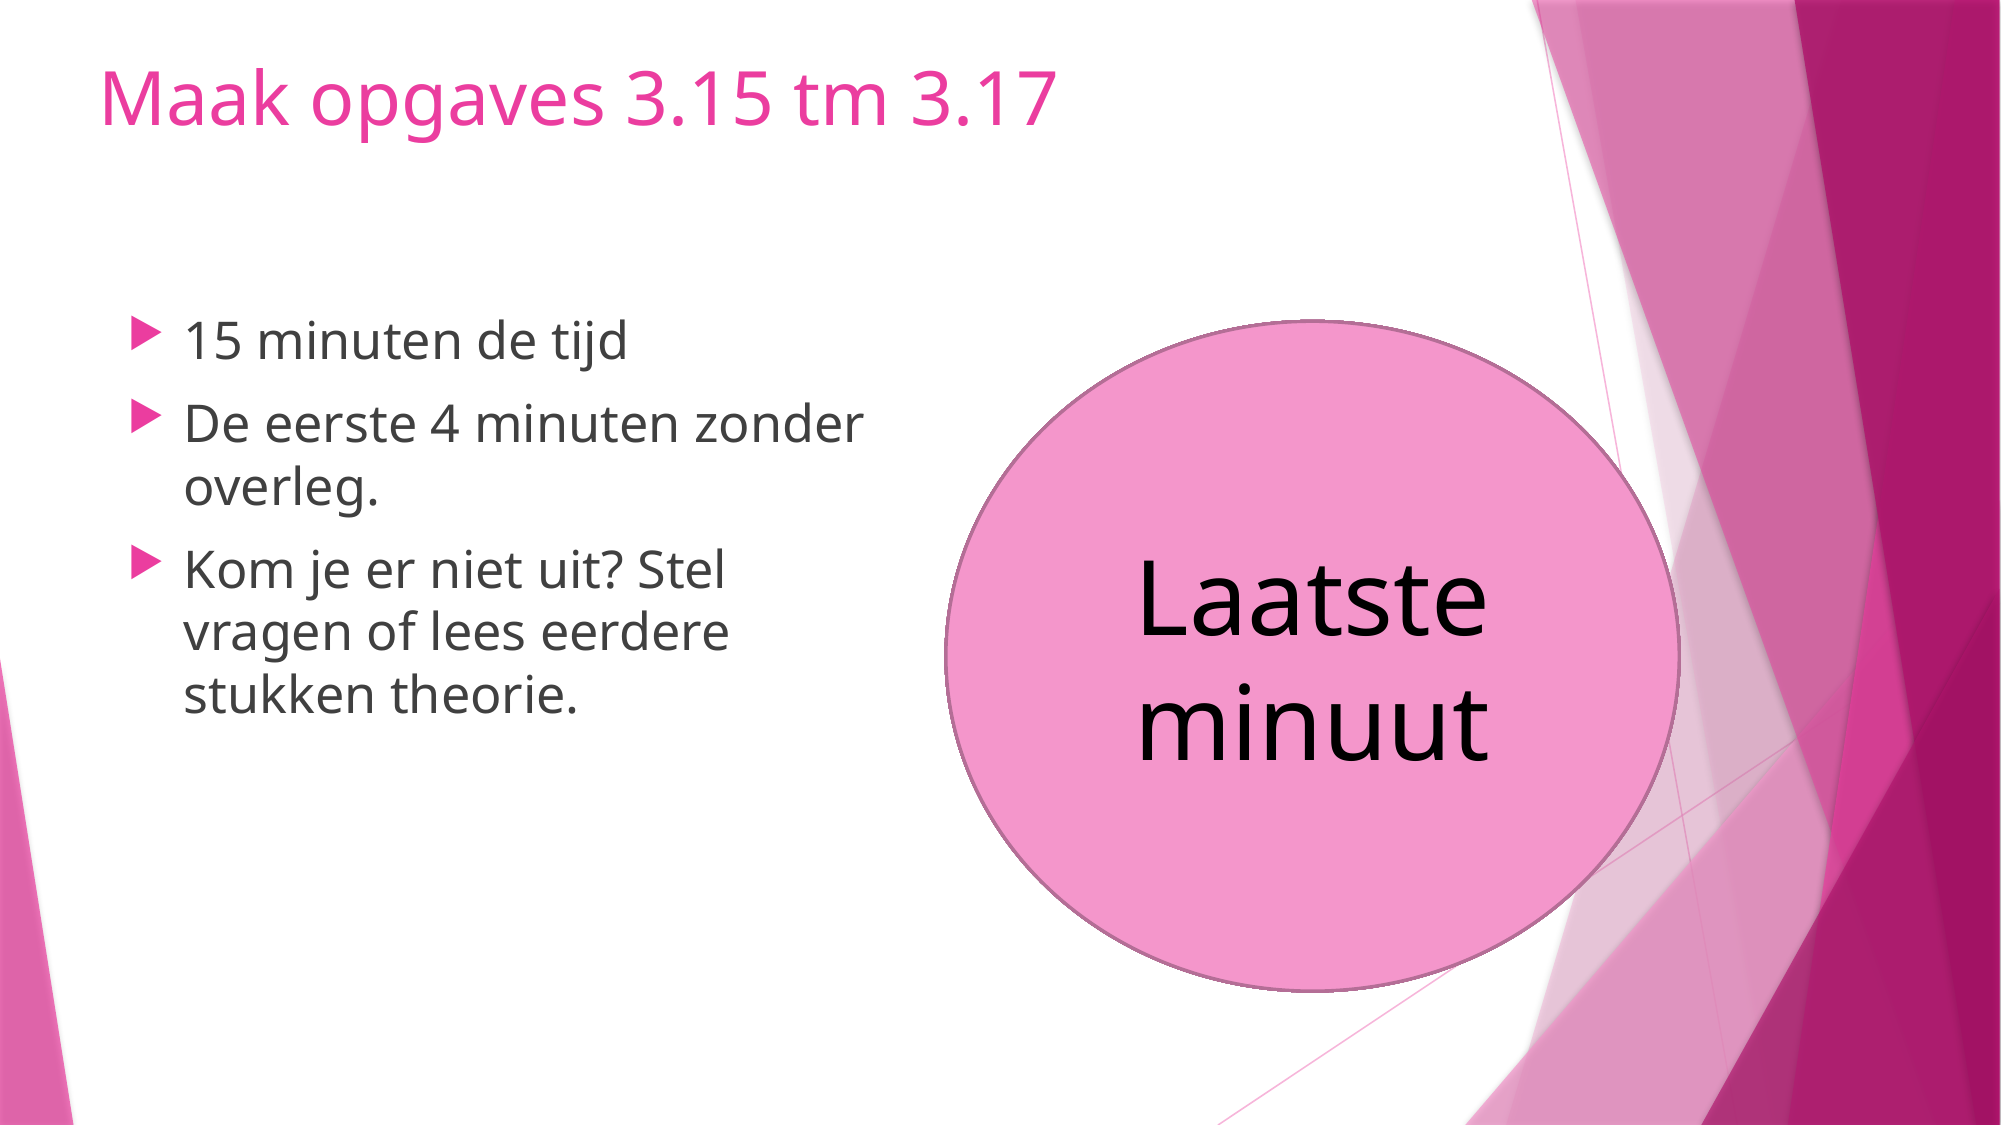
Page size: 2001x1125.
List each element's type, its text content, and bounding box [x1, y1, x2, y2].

title Maak opgaves 3.15 tm 3.17 [83, 42, 1494, 260]
text_box Laatste minuut [944, 319, 1681, 993]
list 15 minuten de tijd De eerste 4 minuten zonder overleg. Kom je er niet uit? Stel vragen of lees eerdere stukken theorie. [112, 299, 896, 992]
